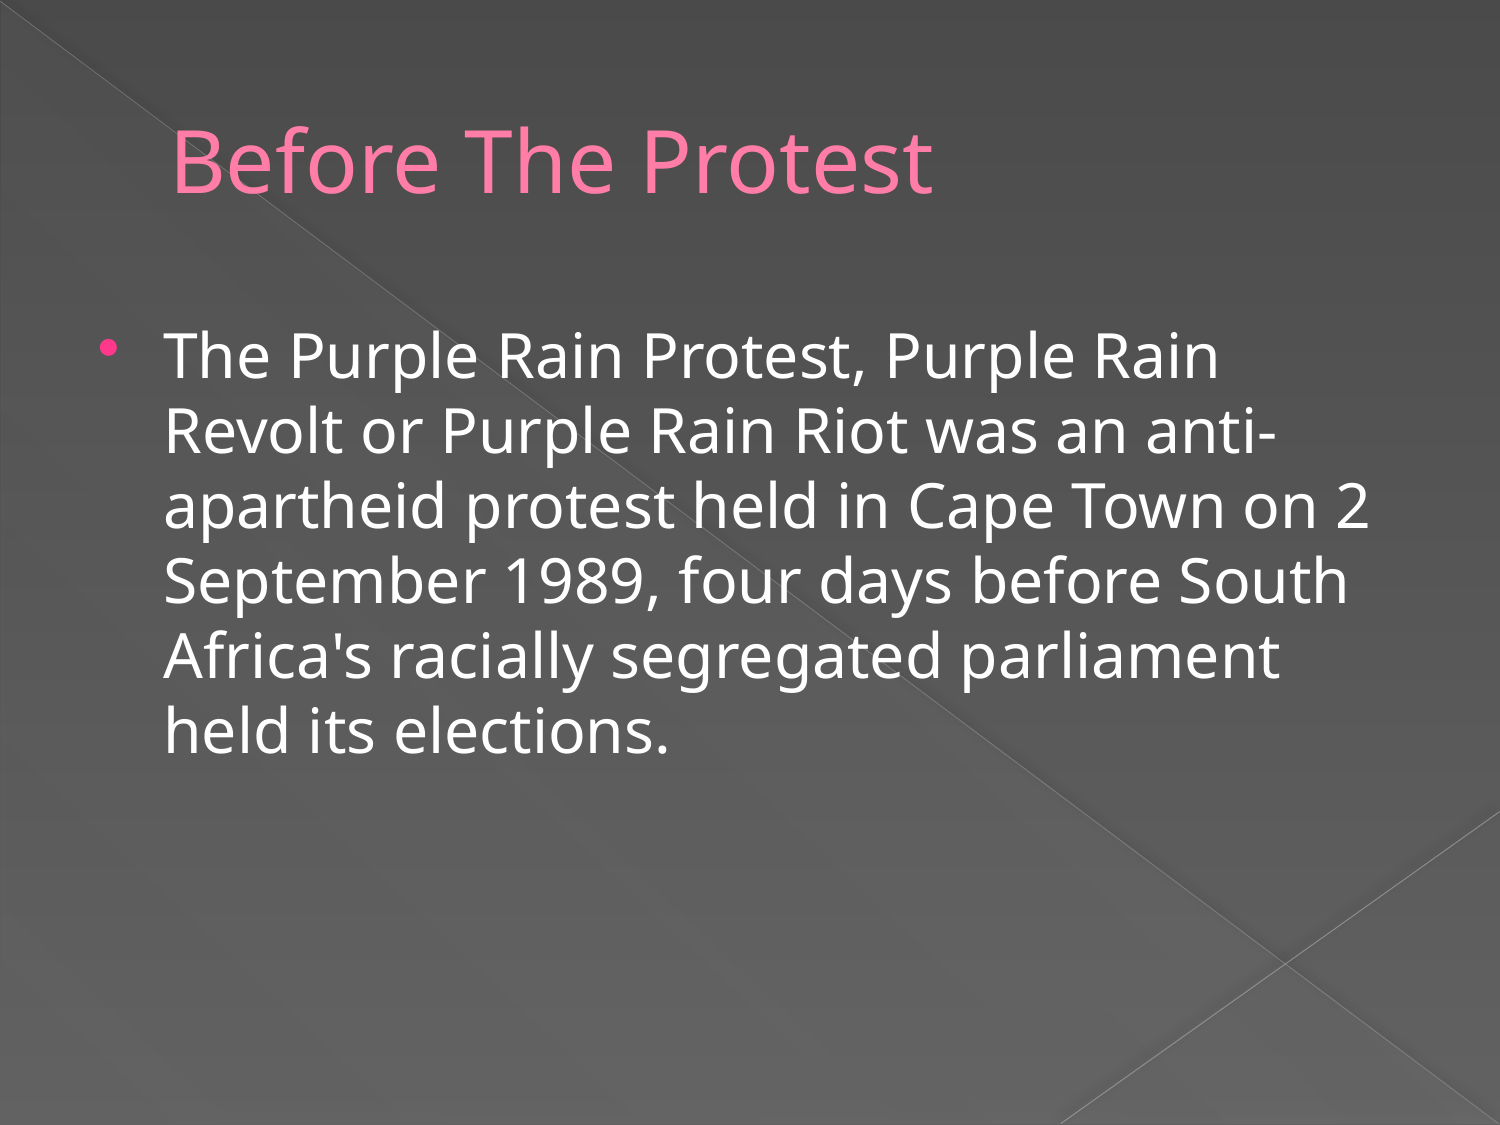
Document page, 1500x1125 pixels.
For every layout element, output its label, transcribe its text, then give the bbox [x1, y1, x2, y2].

title Before The Protest [75, 43, 1425, 274]
list The Purple Rain Protest, Purple Rain Revolt or Purple Rain Riot was an anti-apartheid protest held in Cape Town on 2 September 1989, four days before South Africa's racially segregated parliament held its elections. [75, 308, 1425, 1059]
